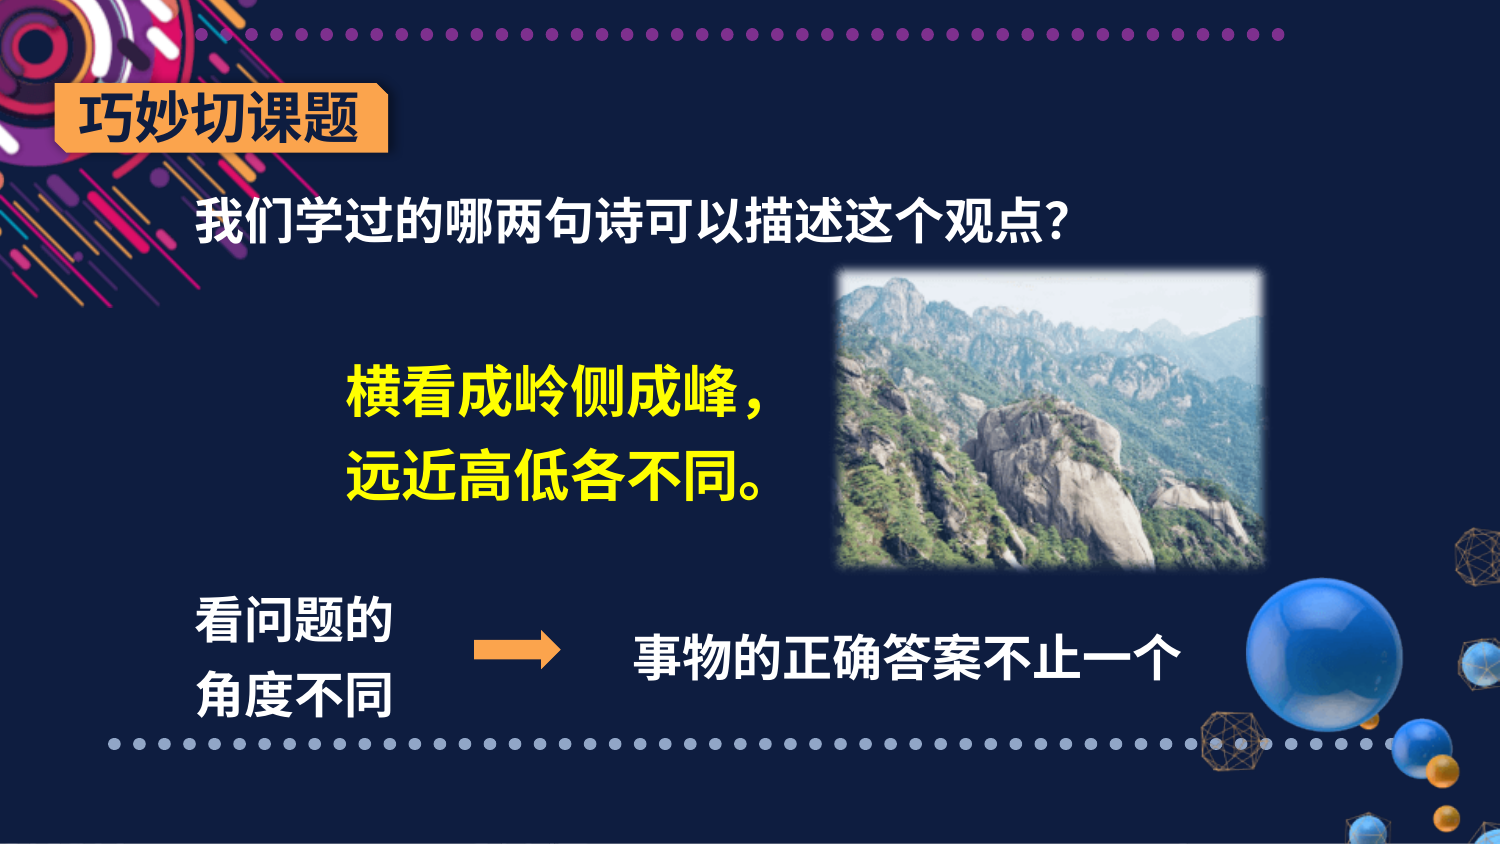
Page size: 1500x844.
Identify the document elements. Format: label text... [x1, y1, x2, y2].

text_box 事物的正确答案不止一个 [621, 605, 1250, 692]
text_box [474, 630, 561, 670]
text_box 巧妙切课题 [66, 77, 404, 156]
picture [0, 0, 333, 308]
text_box 横看成岭侧成峰，远近高低各不同。 [314, 333, 826, 514]
text_box 看问题的角度不同 [183, 567, 447, 730]
picture [826, 258, 1500, 844]
text_box 我们学过的哪两句诗可以描述这个观点？ [183, 169, 1167, 256]
